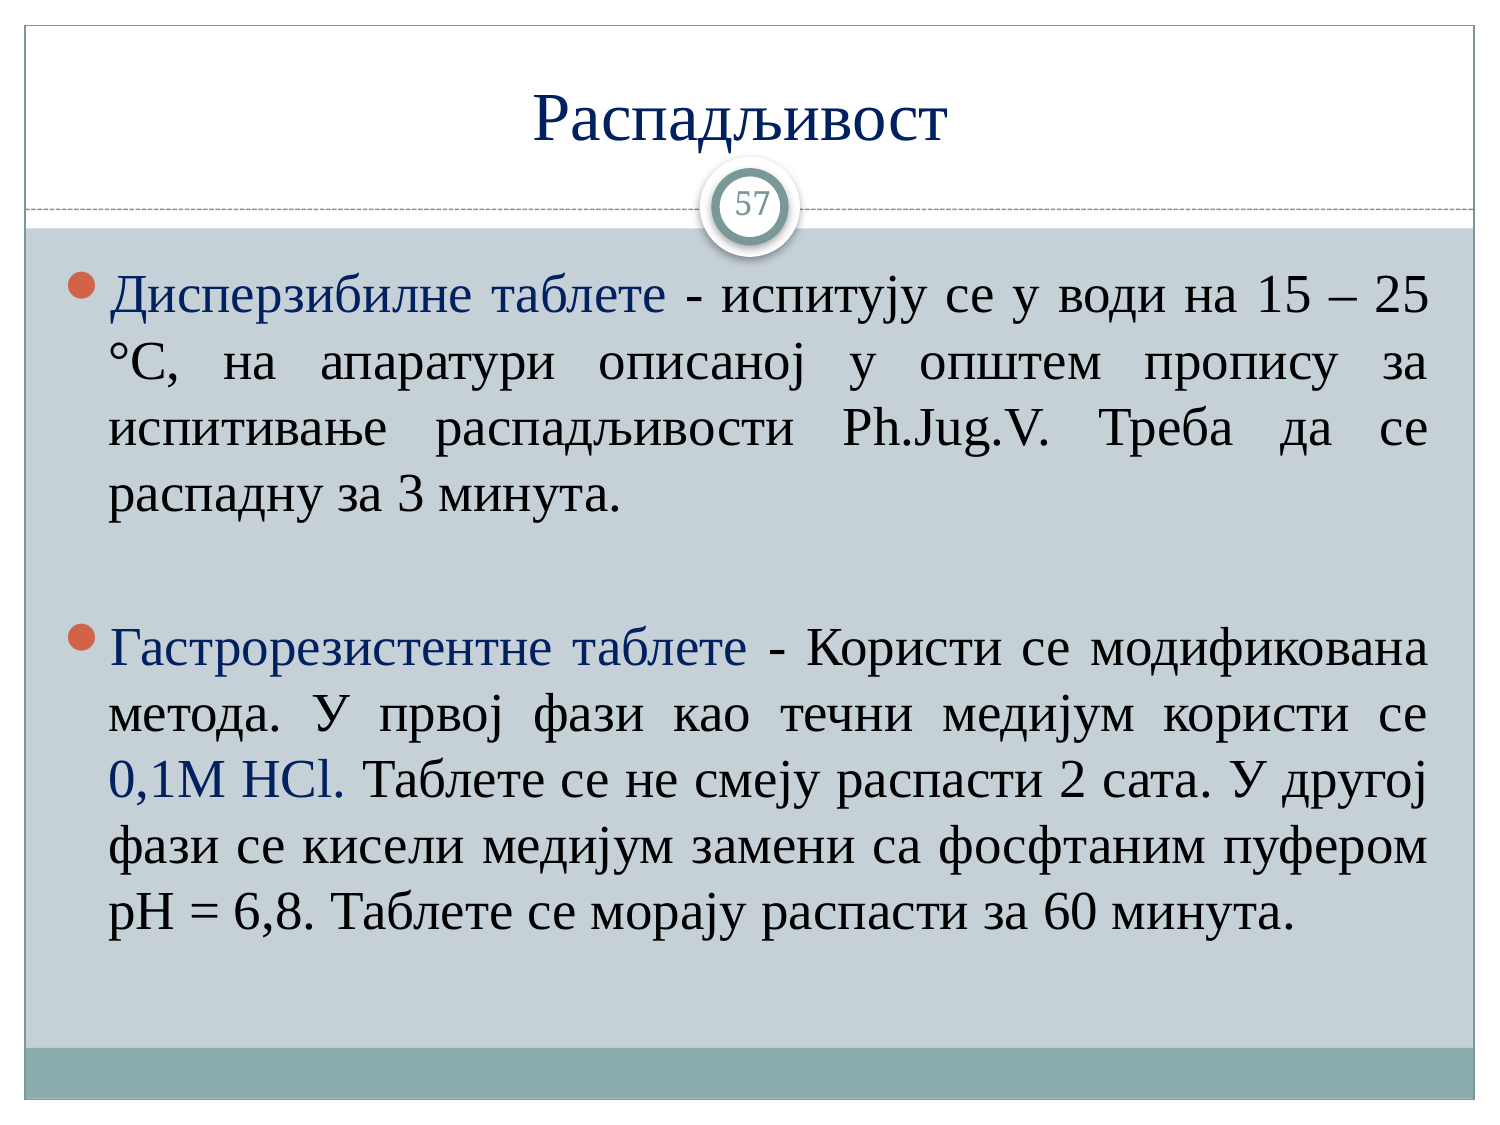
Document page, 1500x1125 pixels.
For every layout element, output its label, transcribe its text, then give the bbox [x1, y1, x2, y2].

slide_number 57 [715, 168, 791, 241]
list Дисперзибилне таблете - испитују се у води на 15 – 25 °C, на апаратури описаној у општем пропису за испитивање распадљивости Ph.Jug.V. Треба да се распадну за 3 минута. Гастрорезистентне таблете - Користи се модификована метода. У првој фази као течни медијум користи се 0,1M HCl. Таблете се не смеју распасти 2 сата. У другој фази се кисели медијум замени са фосфтаним пуфером pH = 6,8. Таблете се морају распасти за 60 минута. [49, 250, 1445, 1001]
title Распадљивост [49, 37, 1450, 162]
